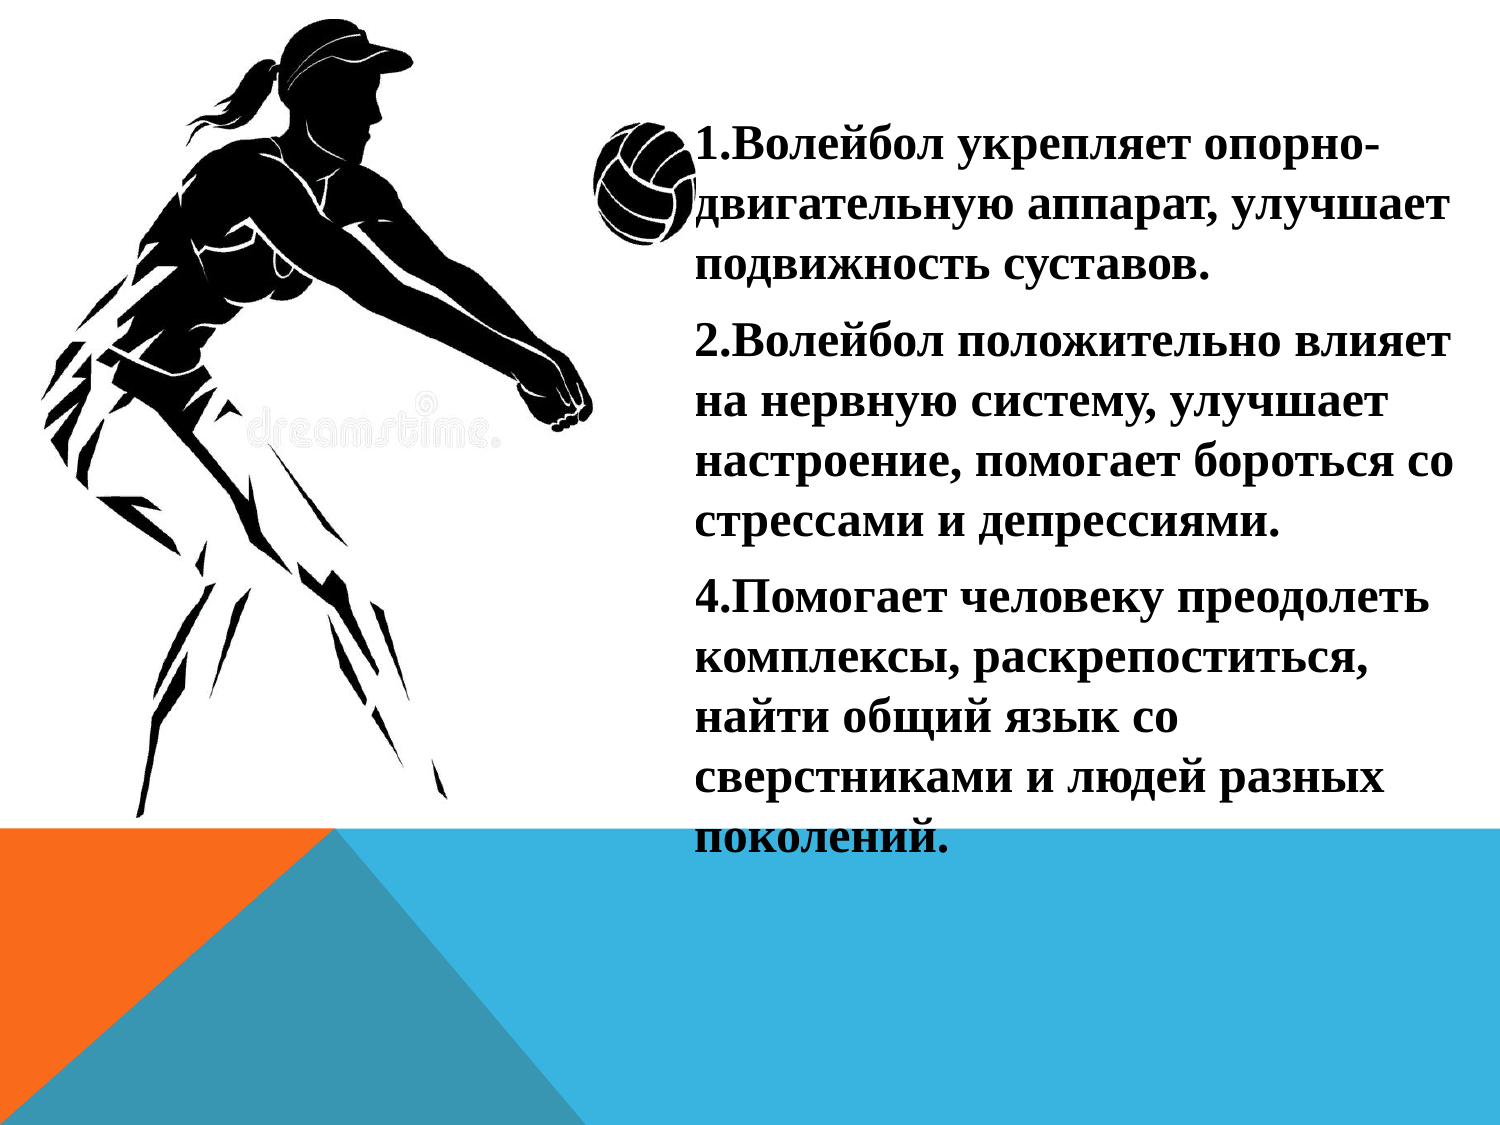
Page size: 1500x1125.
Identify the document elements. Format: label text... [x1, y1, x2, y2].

picture [41, 18, 696, 819]
list 1.Волейбол укрепляет опорно-двигательную аппарат, улучшает подвижность суставов. 2.Волейбол положительно влияет на нервную систему, улучшает настроение, помогает бороться со стрессами и депрессиями. 4.Помогает человеку преодолеть комплексы, раскрепоститься, найти общий язык со сверстниками и людей разных поколений. [679, 101, 1500, 1094]
